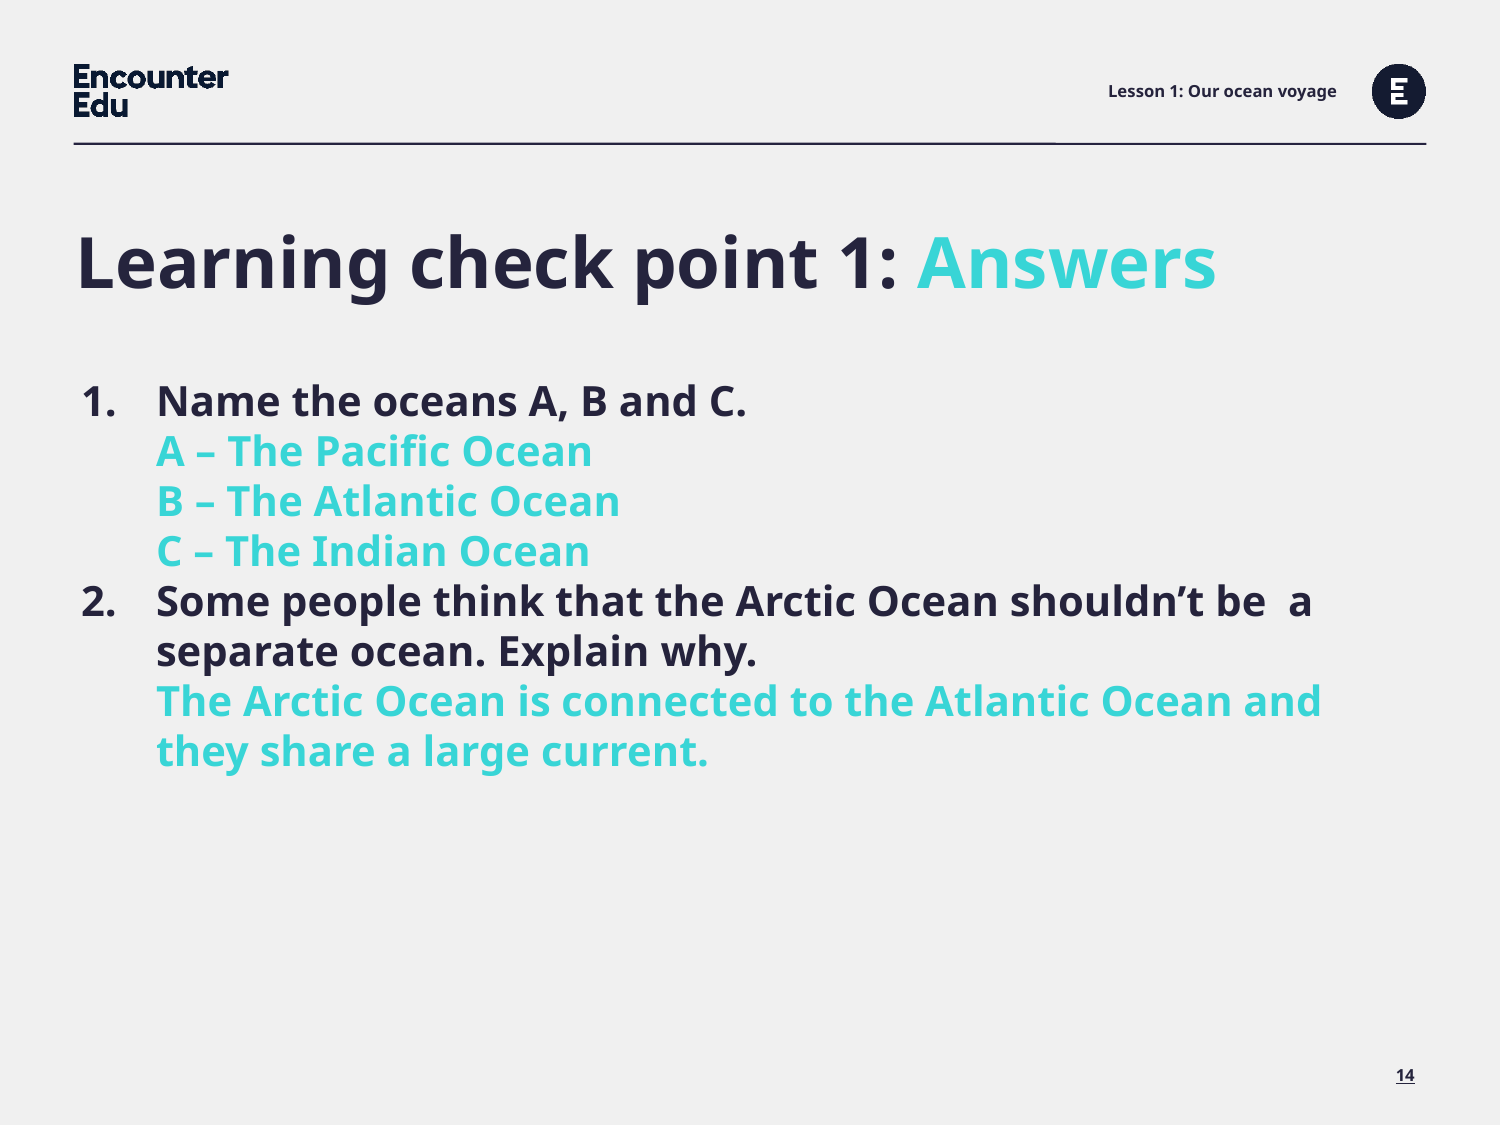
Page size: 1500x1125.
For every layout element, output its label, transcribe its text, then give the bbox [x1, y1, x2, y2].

text_box Name the oceans A, B and C. A – The Pacific Ocean B – The Atlantic Ocean C – The Indian Ocean Some people think that the Arctic Ocean shouldn’t be a separate ocean. Explain why. The Arctic Ocean is connected to the Atlantic Ocean and they share a large current. [73, 367, 1427, 783]
text_box 14 [1384, 1060, 1427, 1089]
picture [70, 62, 233, 118]
picture [1370, 62, 1427, 120]
title Learning check point 1: Answers [67, 222, 1413, 309]
text_box Lesson 1: Our ocean voyage [686, 73, 1353, 109]
